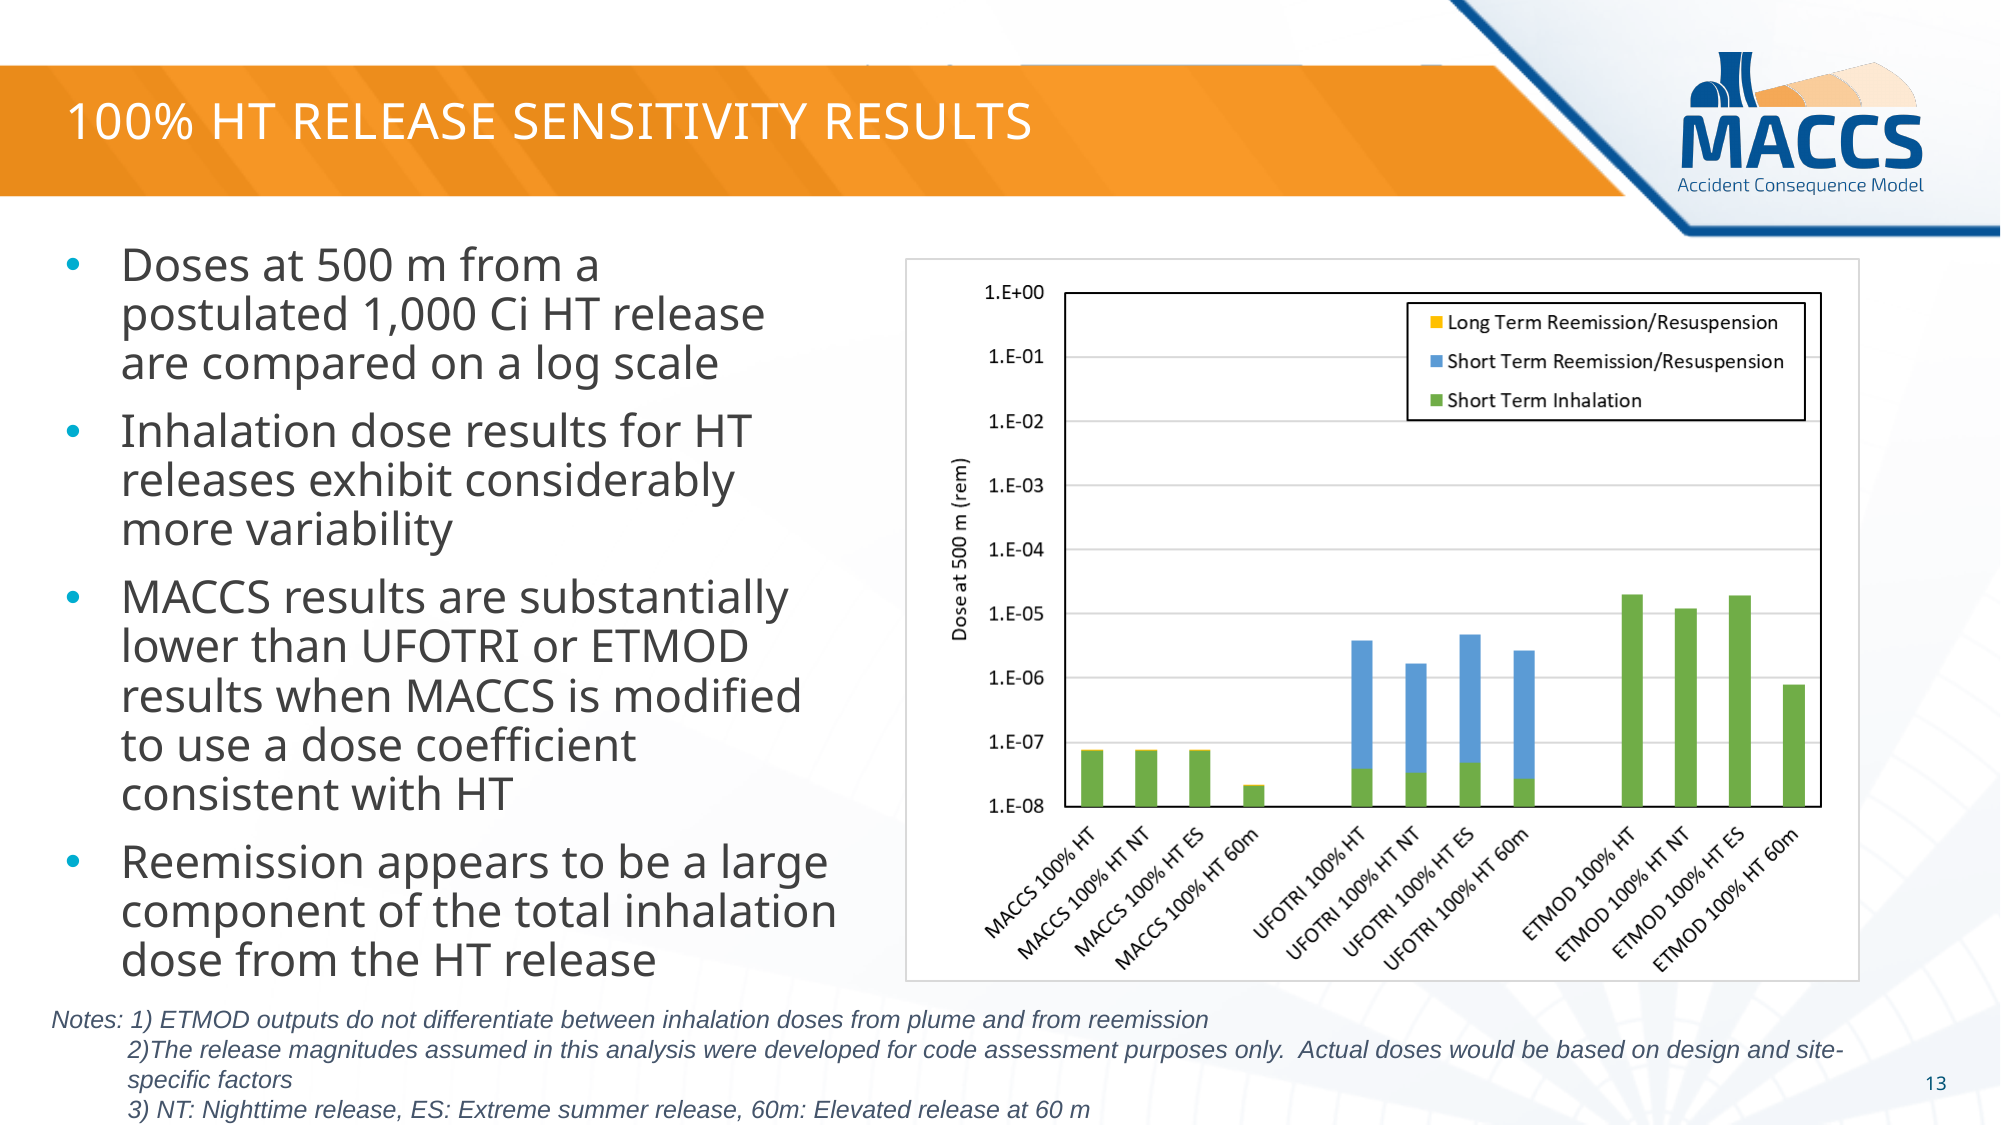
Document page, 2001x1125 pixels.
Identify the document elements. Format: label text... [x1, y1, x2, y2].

text_box Notes: 1) ETMOD outputs do not differentiate between inhalation doses from plume and from reemission 2)The release magnitudes assumed in this analysis were developed for code assessment purposes only. Actual doses would be based on design and site-specific factors 3) NT: Nighttime release, ES: Extreme summer release, 60m: Elevated release at 60 m [36, 996, 1882, 1125]
title 100% HT Release Sensitivity Results [65, 67, 1554, 180]
picture [0, 0, 2001, 1125]
slide_number 13 [1910, 1064, 1991, 1109]
list Doses at 500 m from a postulated 1,000 Ci HT release are compared on a log scale Inhalation dose results for HT releases exhibit considerably more variability MACCS results are substantially lower than UFOTRI or ETMOD results when MACCS is modified to use a dose coefficient consistent with HT Reemission appears to be a large component of the total inhalation dose from the HT release [65, 234, 841, 996]
